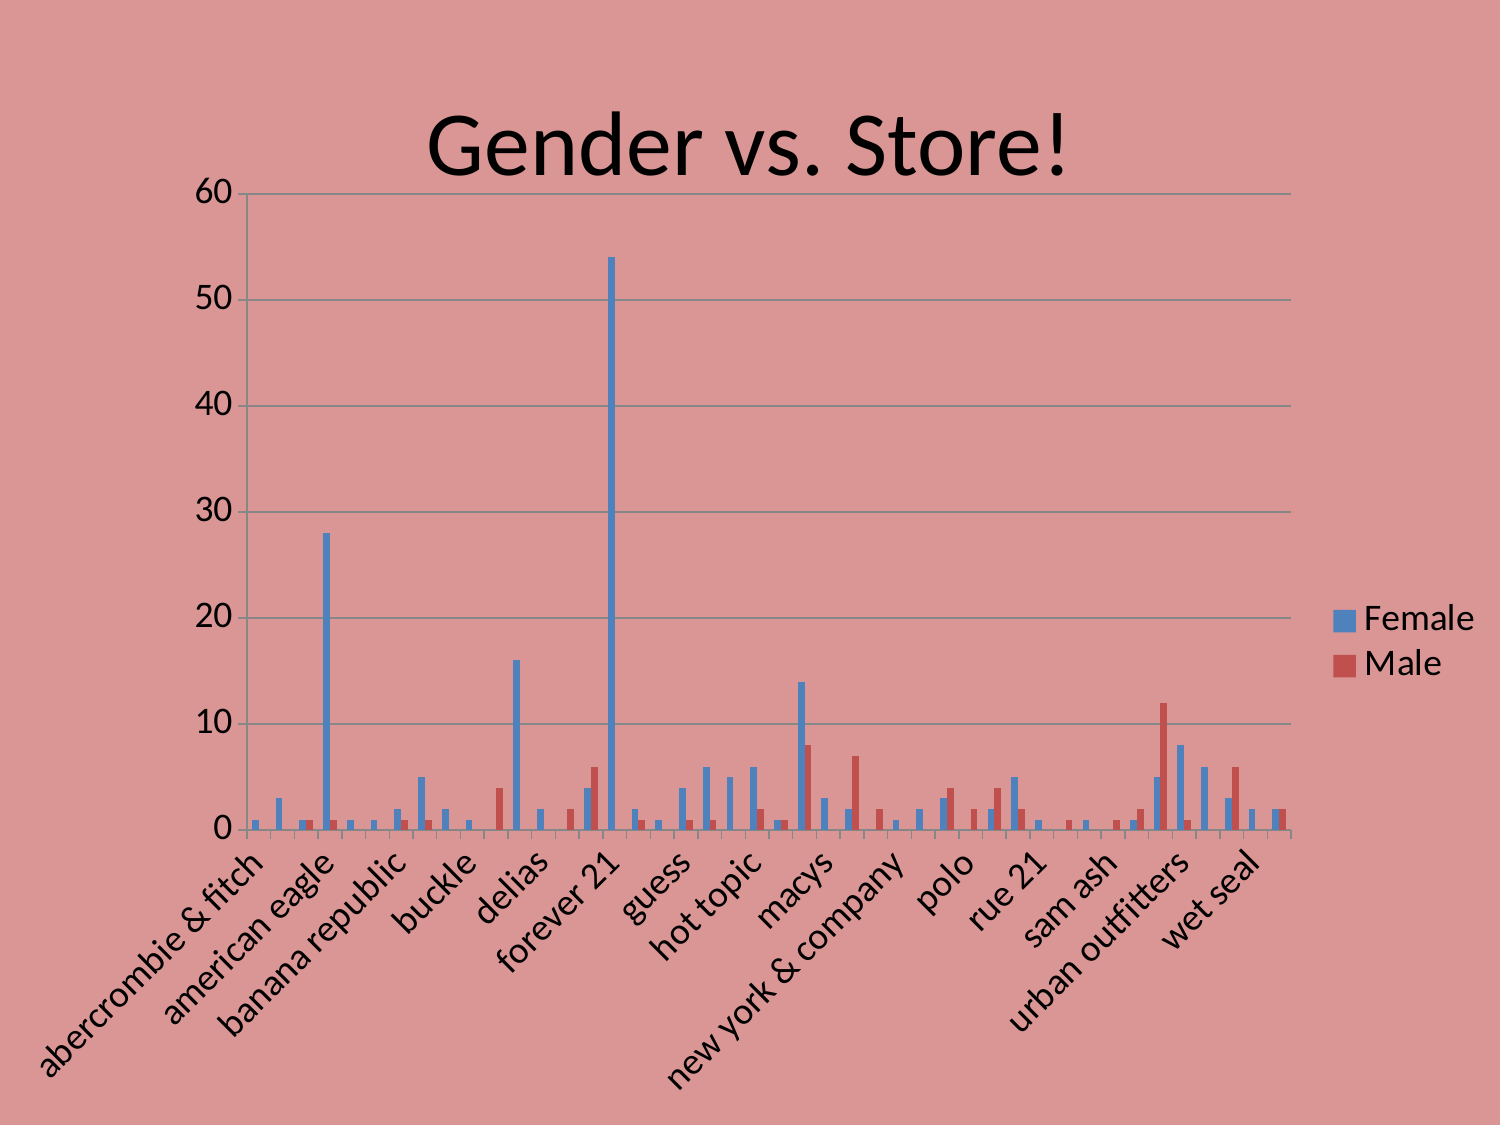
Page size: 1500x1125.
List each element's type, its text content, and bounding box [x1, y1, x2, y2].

chart [0, 162, 1500, 1125]
title Gender vs. Store! [75, 45, 1425, 160]
